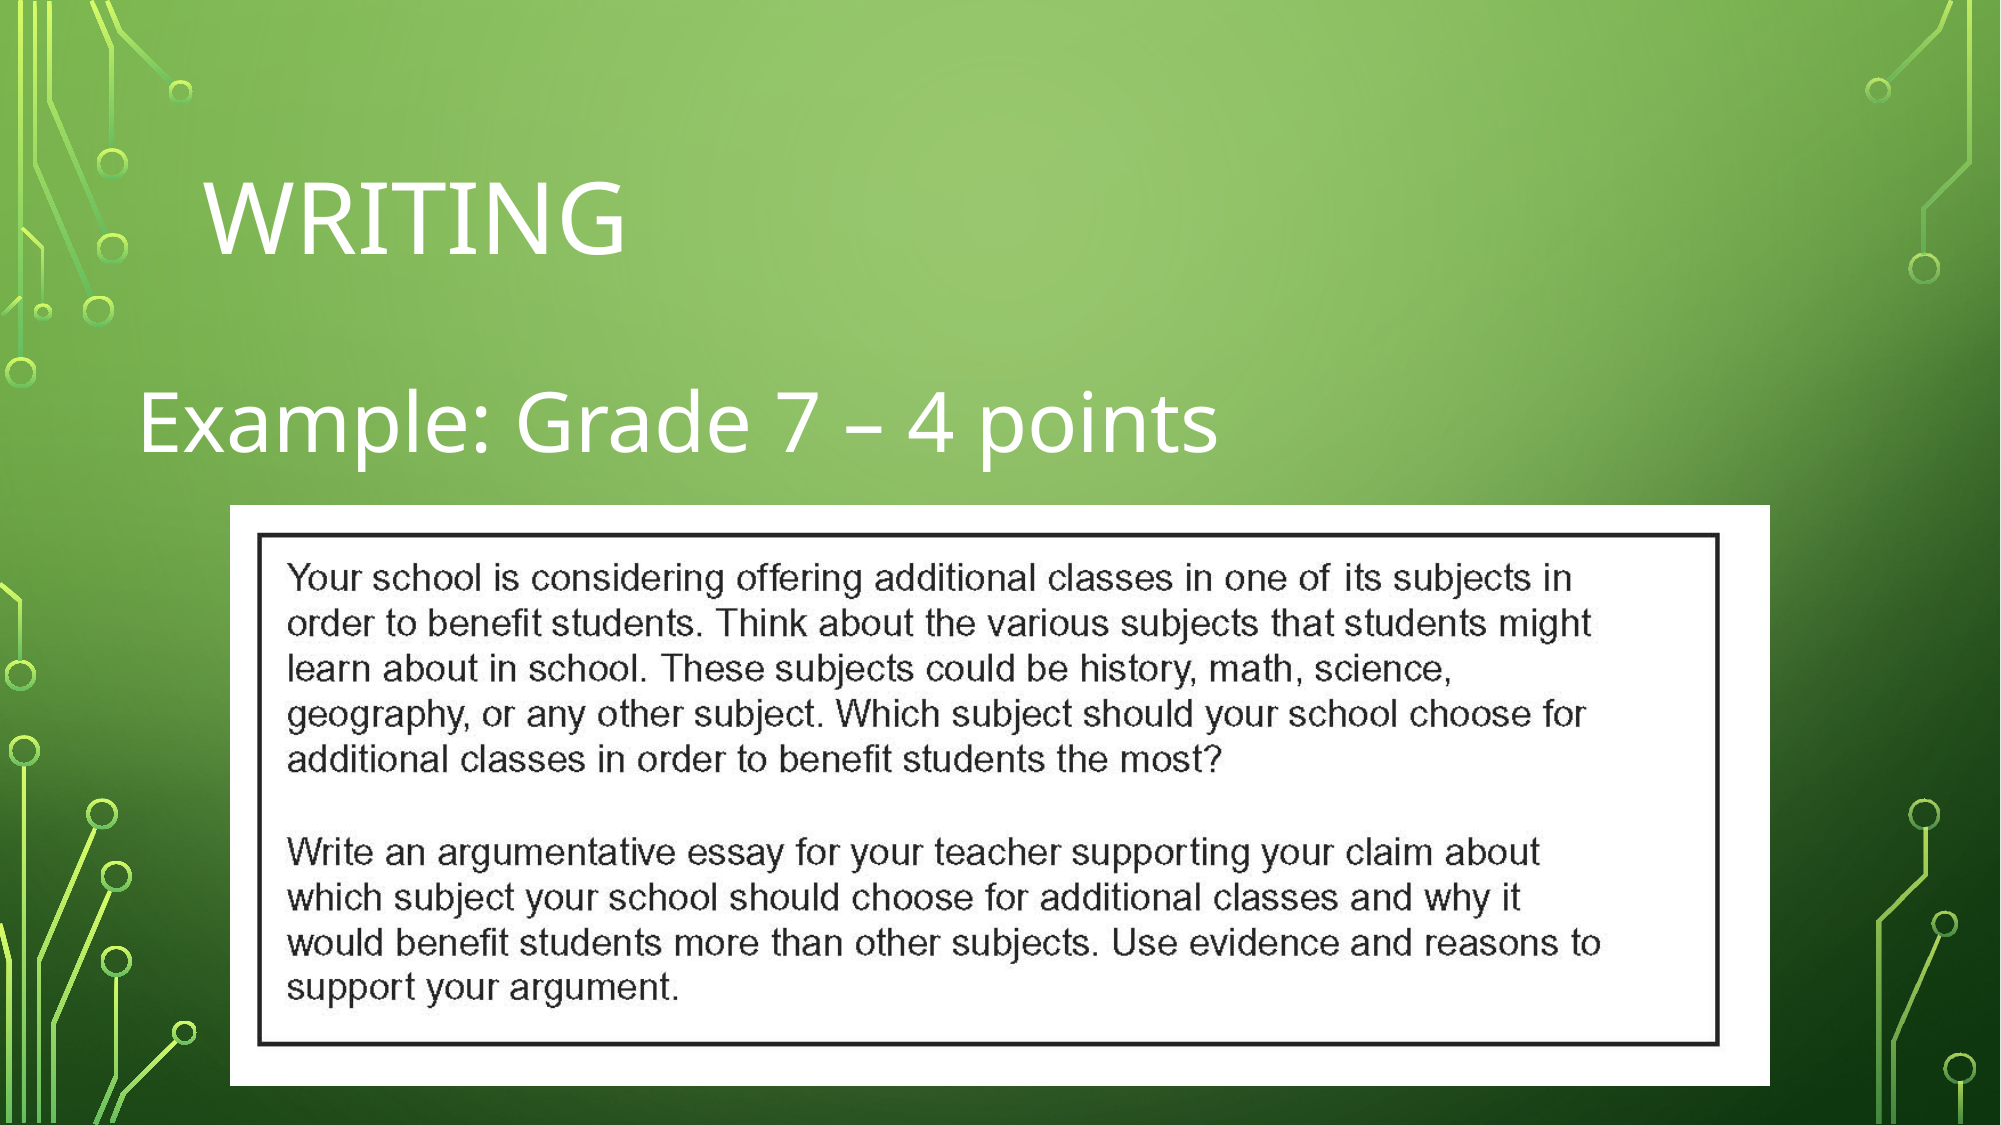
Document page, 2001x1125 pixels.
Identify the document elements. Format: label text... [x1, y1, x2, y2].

title Writing [187, 101, 1813, 344]
picture [230, 505, 1770, 1086]
text_box Example: Grade 7 – 4 points [121, 362, 1800, 477]
